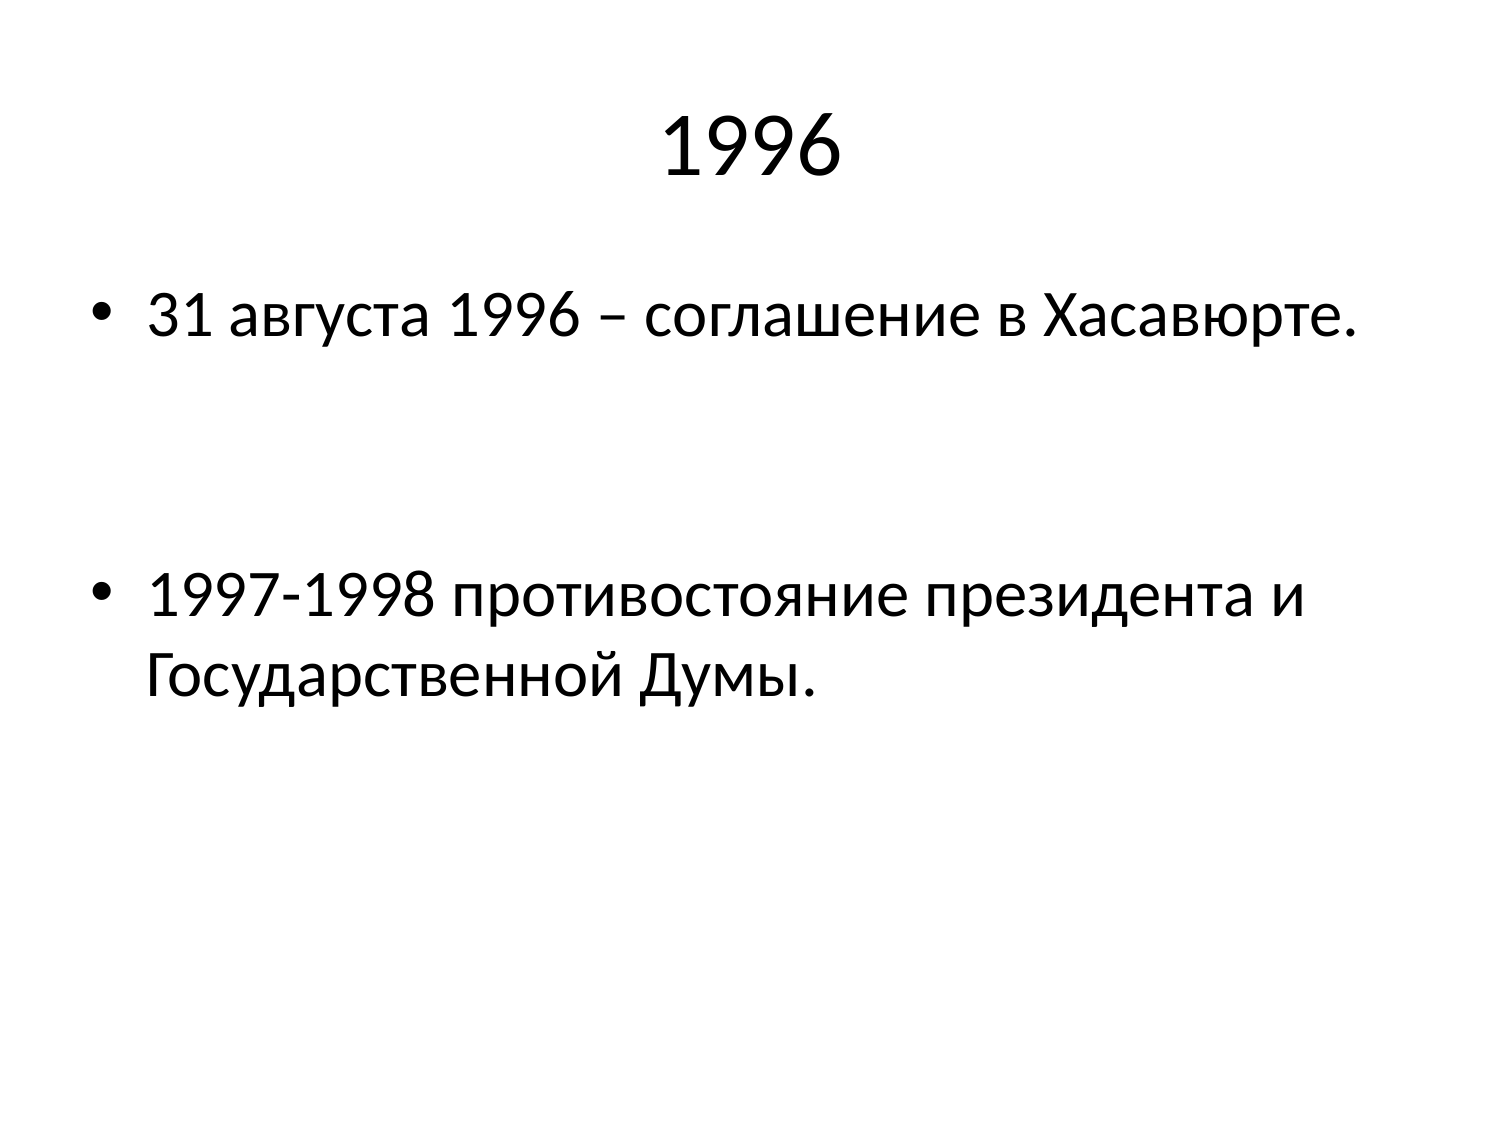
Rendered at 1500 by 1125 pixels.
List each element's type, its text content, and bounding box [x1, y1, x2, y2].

title 1996 [75, 45, 1425, 233]
list 31 августа 1996 – соглашение в Хасавюрте. 1997-1998 противостояние президента и Государственной Думы. [75, 262, 1425, 1005]
